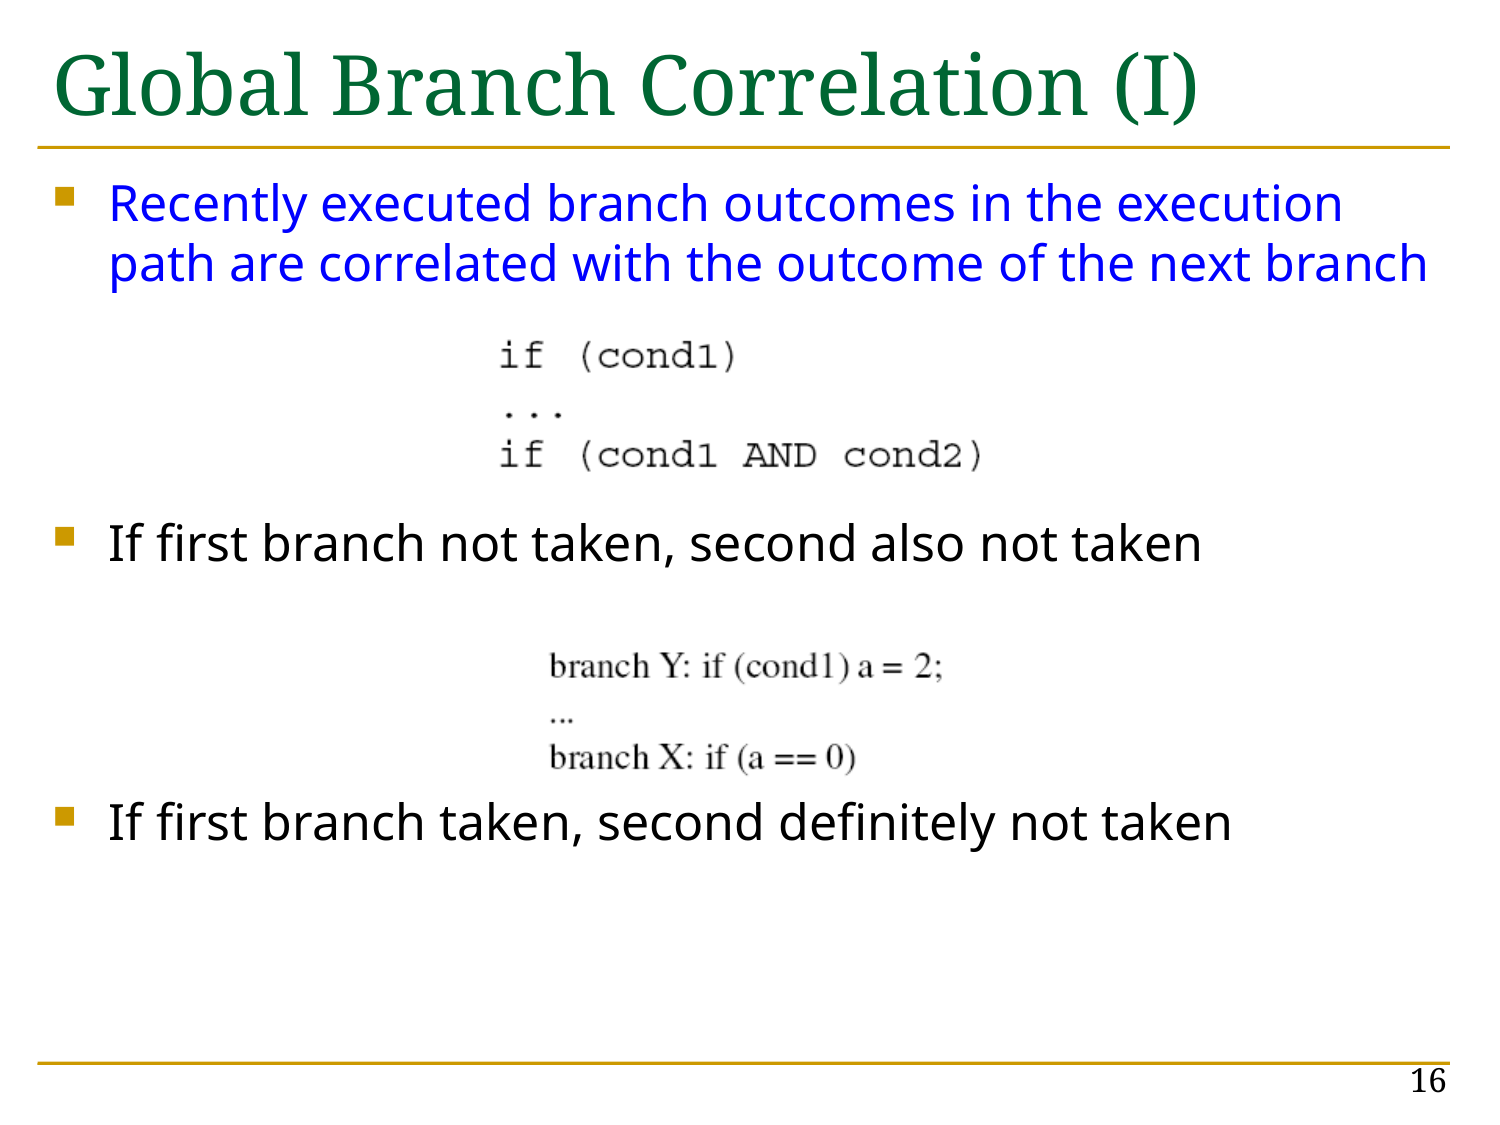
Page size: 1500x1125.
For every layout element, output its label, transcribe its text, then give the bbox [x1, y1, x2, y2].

picture [486, 324, 1014, 487]
list Recently executed branch outcomes in the execution path are correlated with the outcome of the next branch If first branch not taken, second also not taken If first branch taken, second definitely not taken [37, 163, 1450, 1016]
slide_number 16 [1111, 1036, 1462, 1112]
picture [541, 637, 959, 796]
title Global Branch Correlation (I) [37, 24, 1450, 163]
